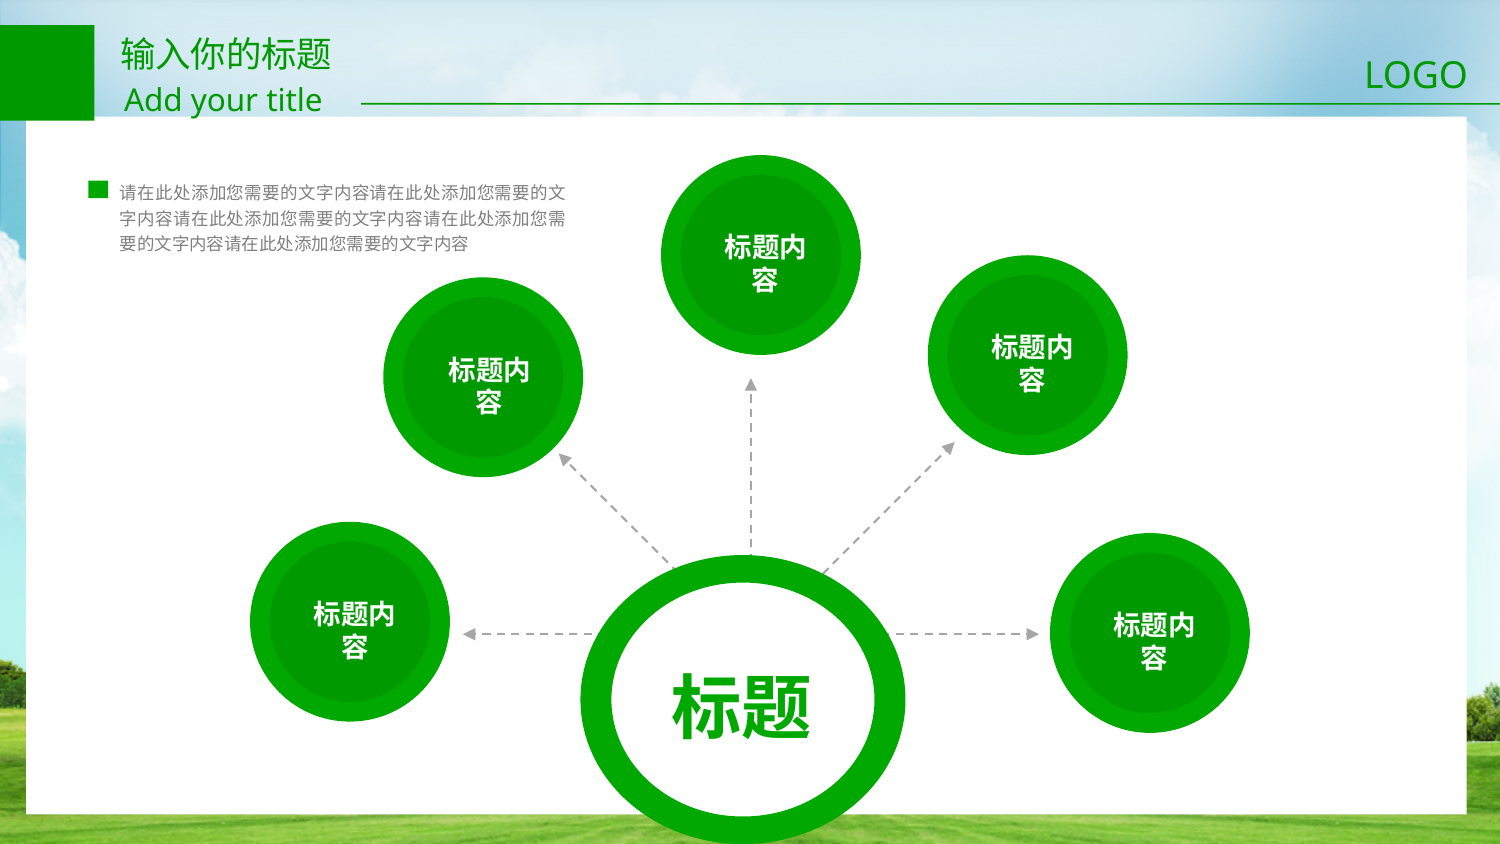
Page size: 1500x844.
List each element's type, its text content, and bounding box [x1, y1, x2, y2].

text_box [87, 179, 109, 199]
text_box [383, 277, 584, 478]
text_box 请在此处添加您需要的文字内容请在此处添加您需要的文字内容请在此处添加您需要的文字内容请在此处添加您需要的文字内容请在此处添加您需要的文字内容 [119, 177, 567, 254]
picture [0, 0, 1500, 844]
picture [0, 121, 580, 844]
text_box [1049, 532, 1251, 734]
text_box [249, 521, 451, 722]
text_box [927, 254, 1128, 456]
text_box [660, 154, 862, 356]
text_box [580, 554, 906, 844]
